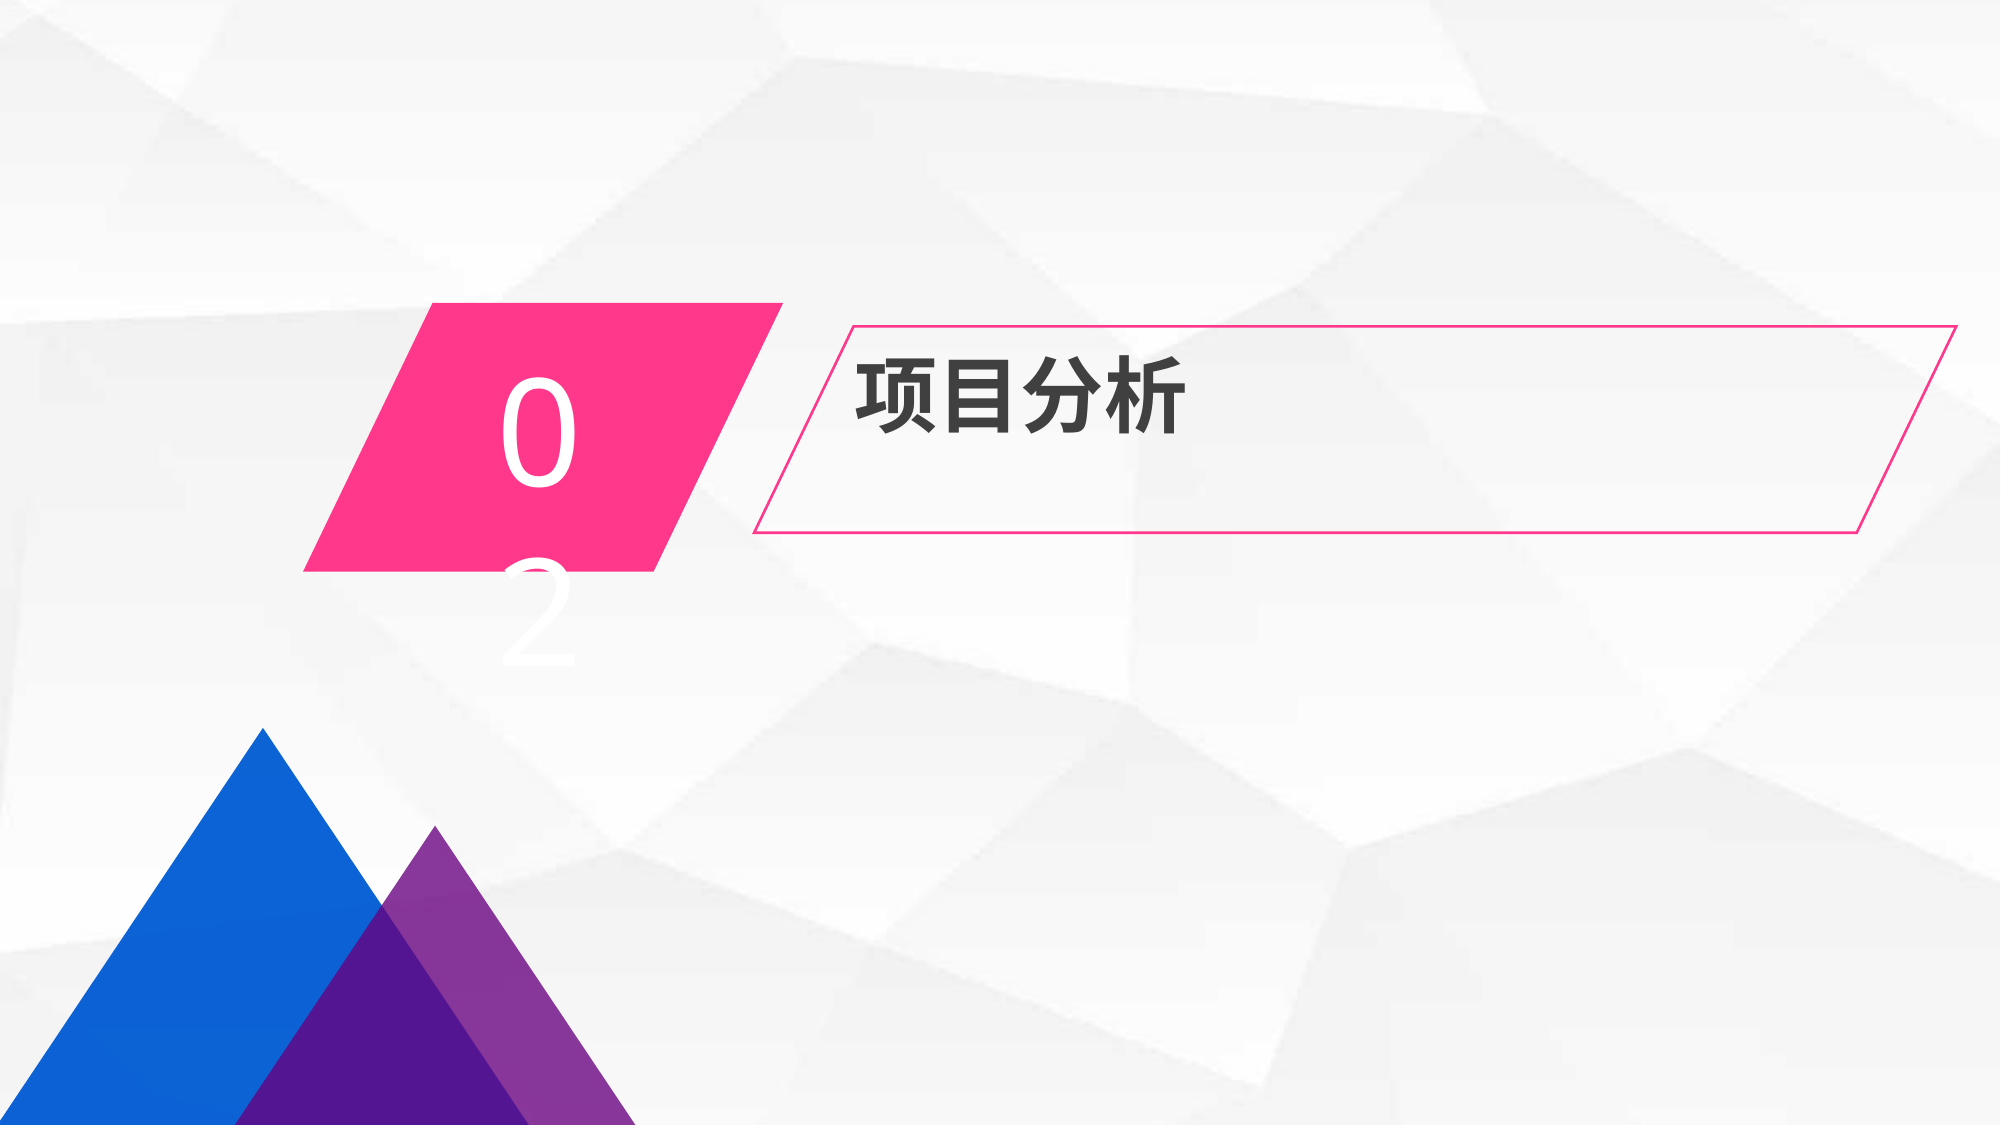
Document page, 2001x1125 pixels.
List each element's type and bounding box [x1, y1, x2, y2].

text_box [303, 302, 784, 572]
text_box [233, 823, 637, 1125]
text_box [754, 326, 1957, 533]
picture [0, 0, 2001, 1125]
text_box [0, 725, 382, 1125]
